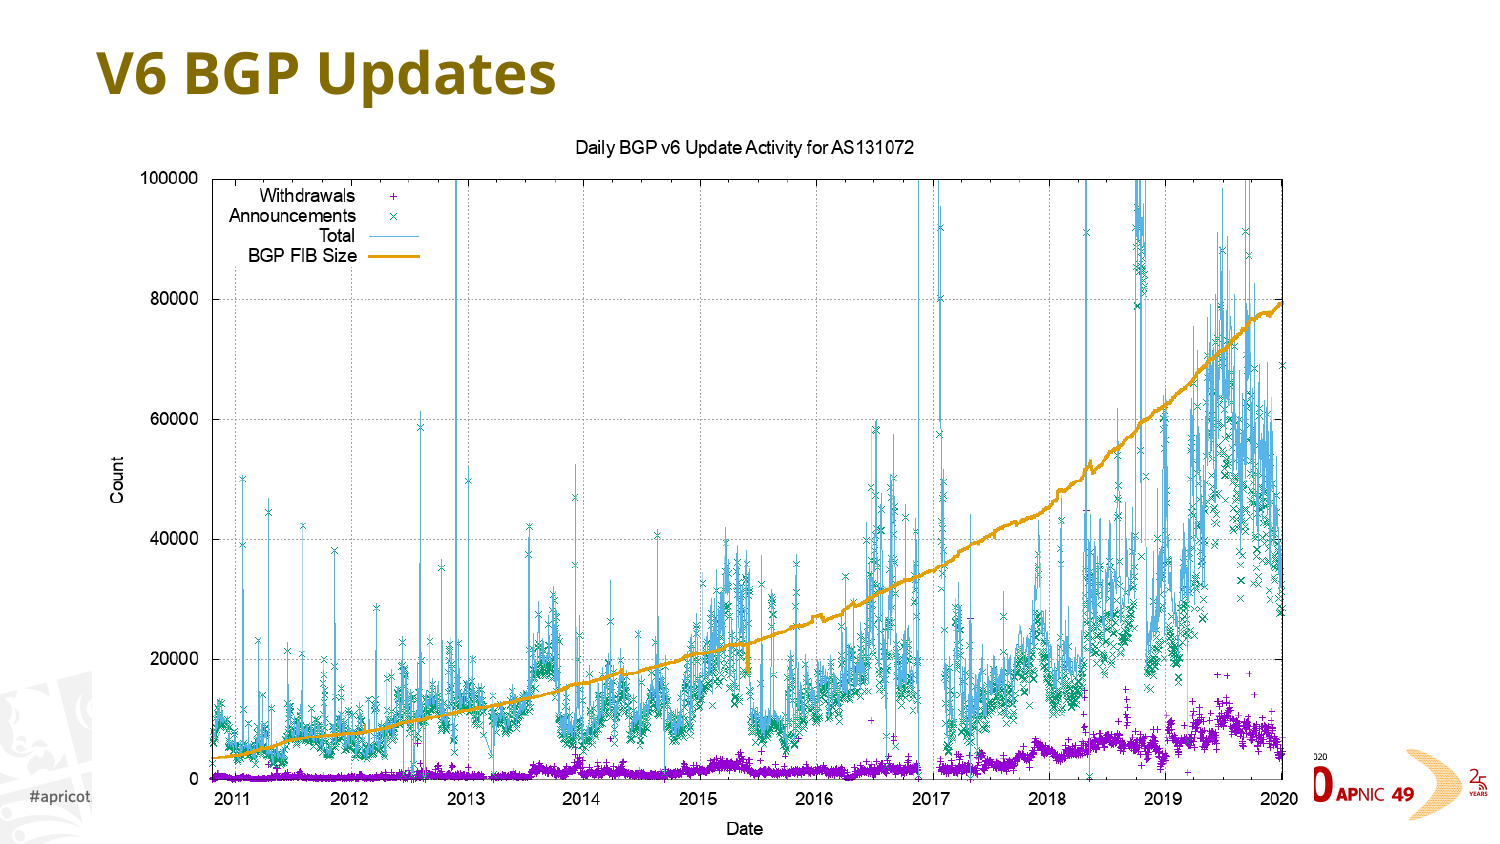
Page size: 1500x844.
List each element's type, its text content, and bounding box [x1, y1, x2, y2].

title V6 BGP Updates [95, 0, 1432, 142]
picture [0, 0, 1500, 844]
